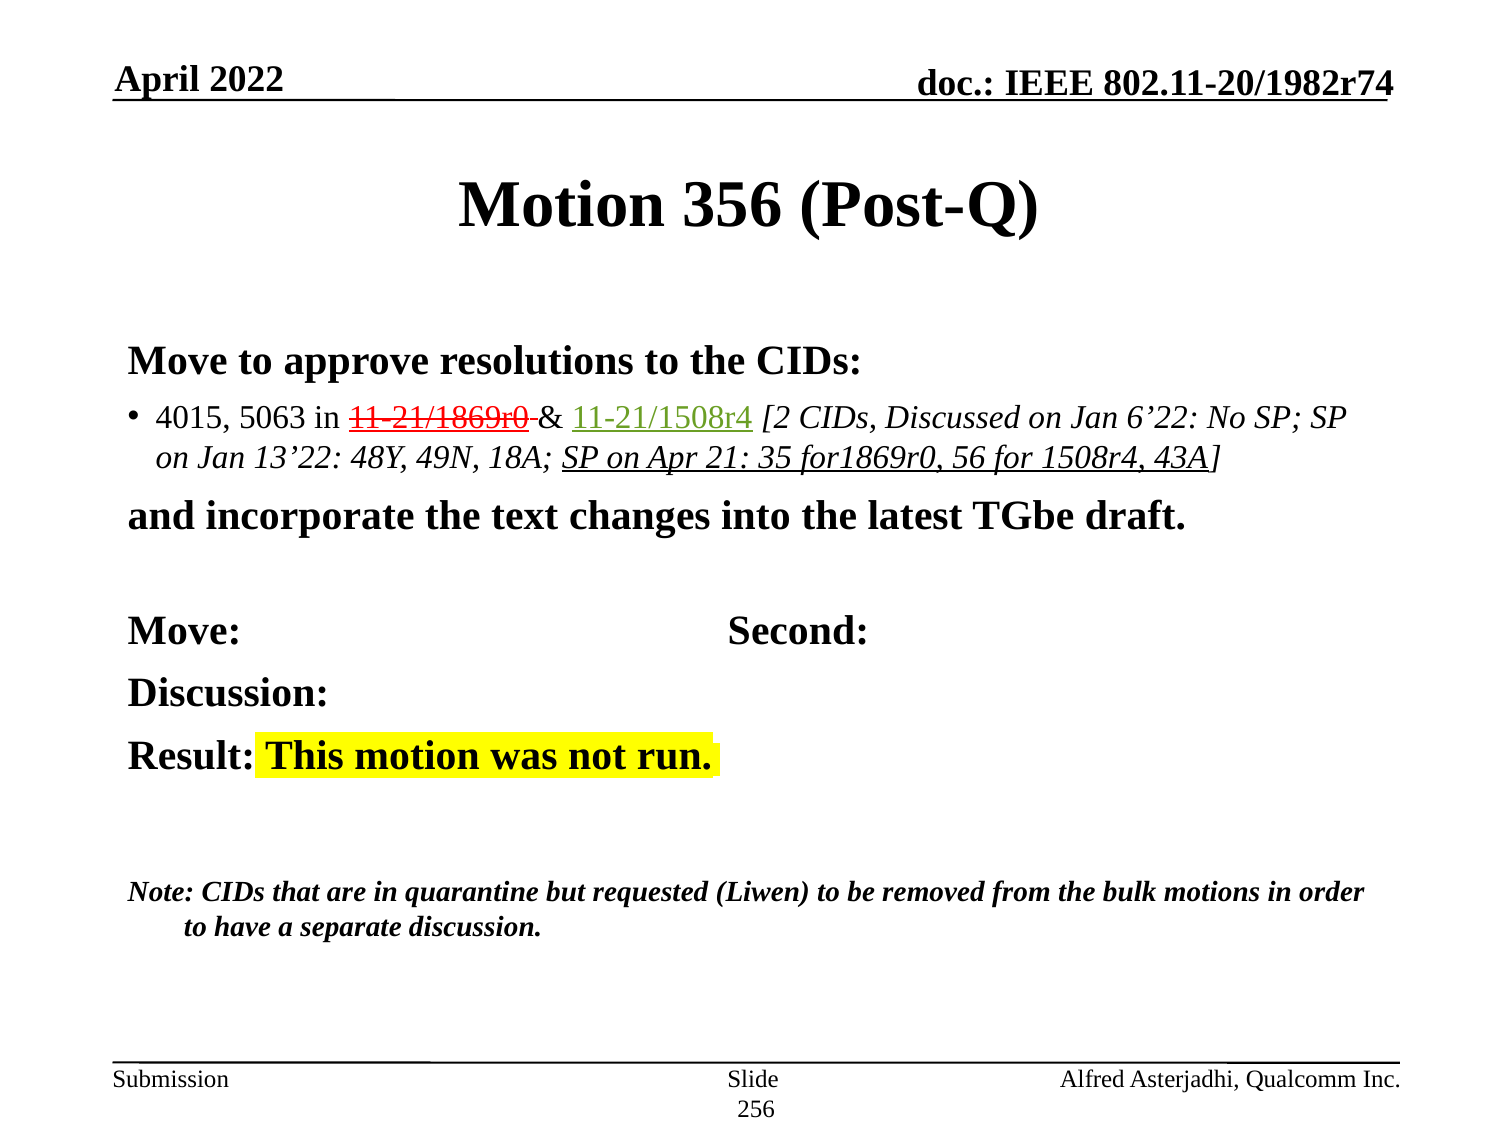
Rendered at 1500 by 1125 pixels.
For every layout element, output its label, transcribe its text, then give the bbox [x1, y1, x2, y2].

title Motion 356 (Post-Q) [112, 112, 1388, 288]
list Move to approve resolutions to the CIDs: 4015, 5063 in 11-21/1869r0 & 11-21/1508r4 [2 CIDs, Discussed on Jan 6’22: No SP; SP on Jan 13’22: 48Y, 49N, 18A; SP on Apr 21: 35 for1869r0, 56 for 1508r4, 43A] and incorporate the text changes into the latest TGbe draft. Move: Second: Discussion: Result: This motion was not run. Note: CIDs that are in quarantine but requested (Liwen) to be removed from the bulk motions in order to have a separate discussion. [112, 324, 1388, 1000]
footer Alfred Asterjadhi, Qualcomm Inc. [878, 1061, 1402, 1093]
slide_number Slide 256 [712, 1061, 800, 1123]
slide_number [114, 54, 423, 100]
